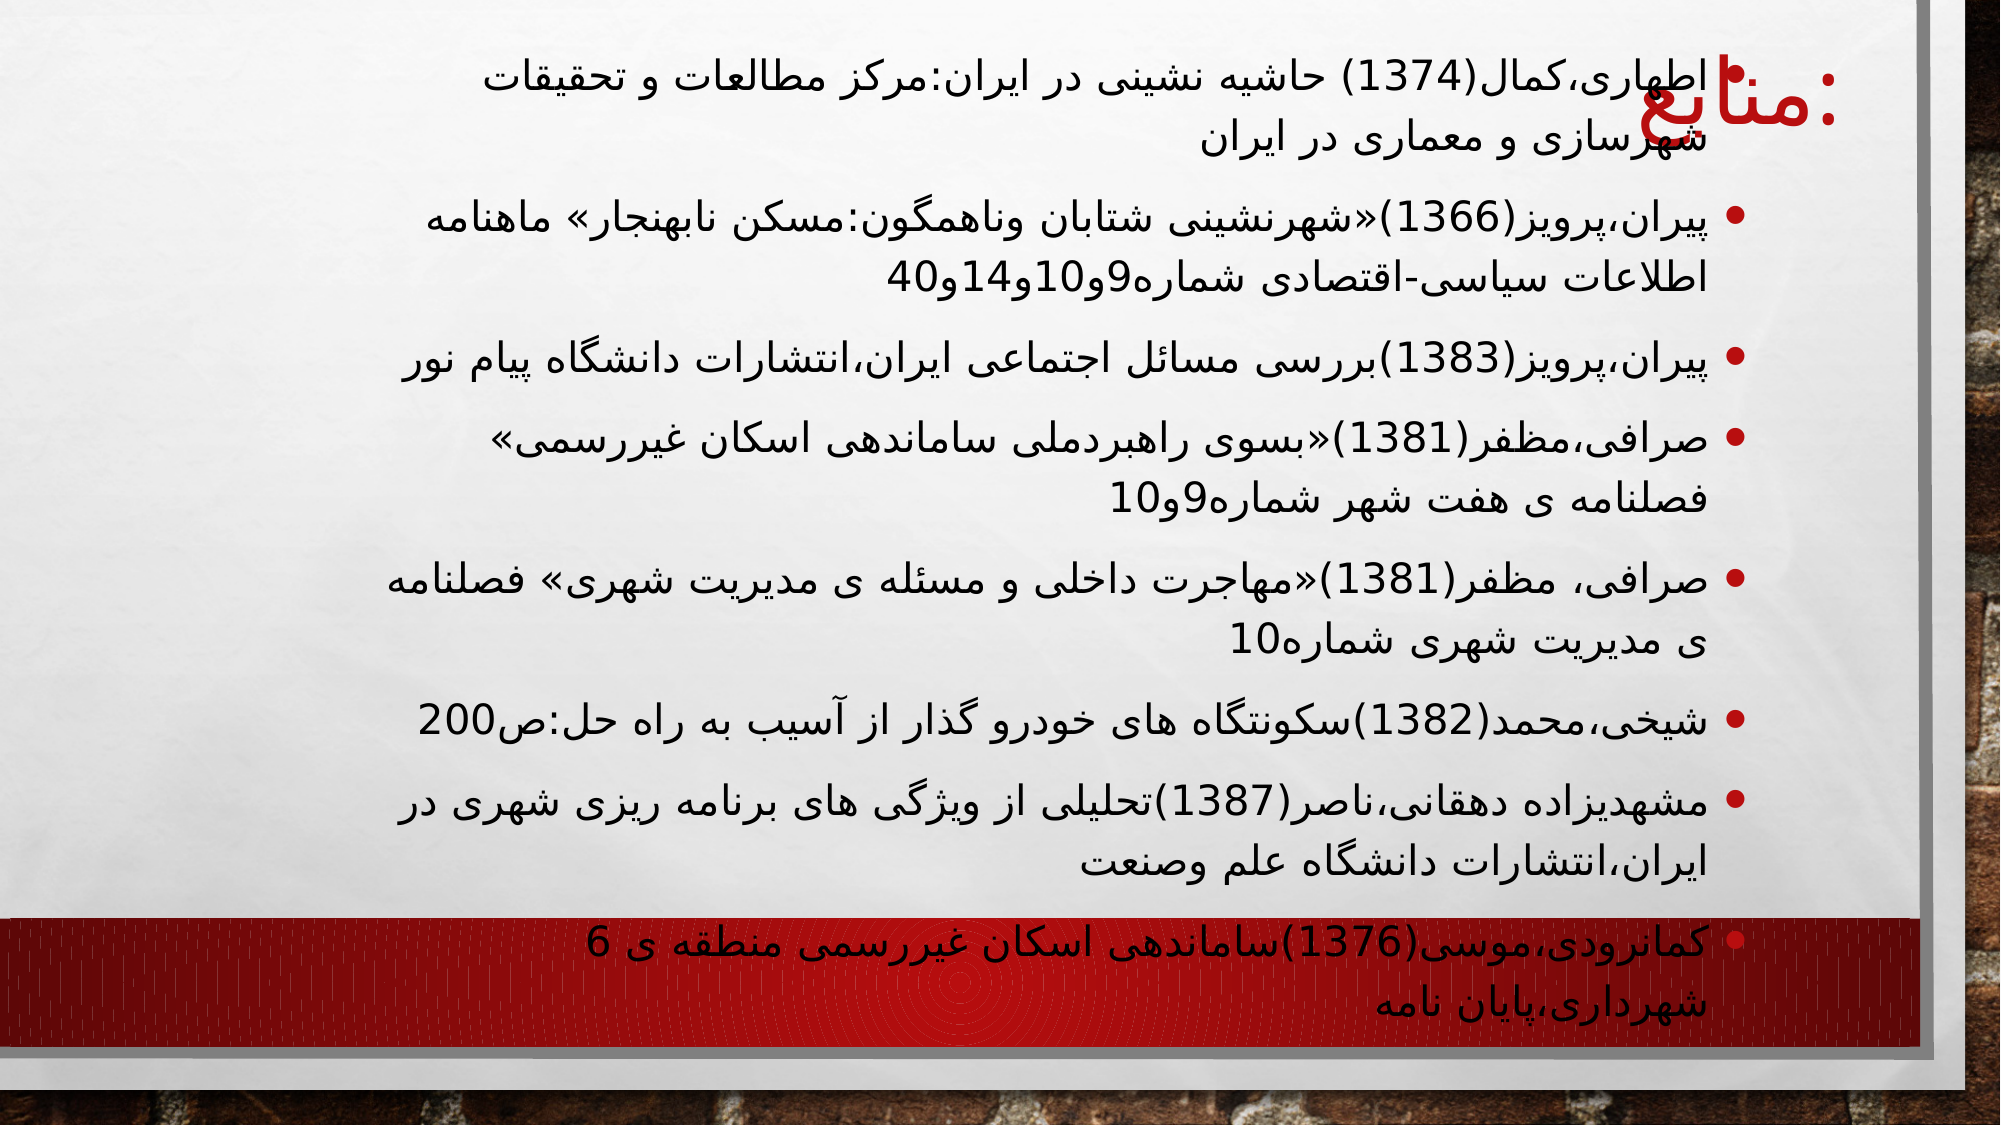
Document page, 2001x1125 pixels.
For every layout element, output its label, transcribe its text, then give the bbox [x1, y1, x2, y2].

picture [0, 0, 2000, 1125]
title منابع: [150, 0, 1856, 189]
list اطهاری،کمال(1374) حاشیه نشینی در ایران:مرکز مطالعات و تحقیقات شهرسازی و معماری در ایران پیران،پرویز(1366)«شهرنشینی شتابان وناهمگون:مسکن نابهنجار» ماهنامه اطلاعات سیاسی-اقتصادی شماره9و10و14و40 پیران،پرویز(1383)بررسی مسائل اجتماعی ایران،انتشارات دانشگاه پیام نور صرافی،مظفر(1381)«بسوی راهبردملی ساماندهی اسکان غیررسمی» فصلنامه ی هفت شهر شماره9و10 صرافی، مظفر(1381)«مهاجرت داخلی و مسئله ی مدیریت شهری» فصلنامه ی مدیریت شهری شماره10 شیخی،محمد(1382)سکونتگاه های خودرو گذار از آسیب به راه حل:ص200 مشهدیزاده دهقانی،ناصر(1387)تحلیلی از ویژگی های برنامه ریزی شهری در ایران،انتشارات دانشگاه علم وصنعت کمانرودی،موسی(1376)ساماندهی اسکان غیررسمی منطقه ی 6 شهرداری،پایان نامه [351, 151, 1763, 913]
